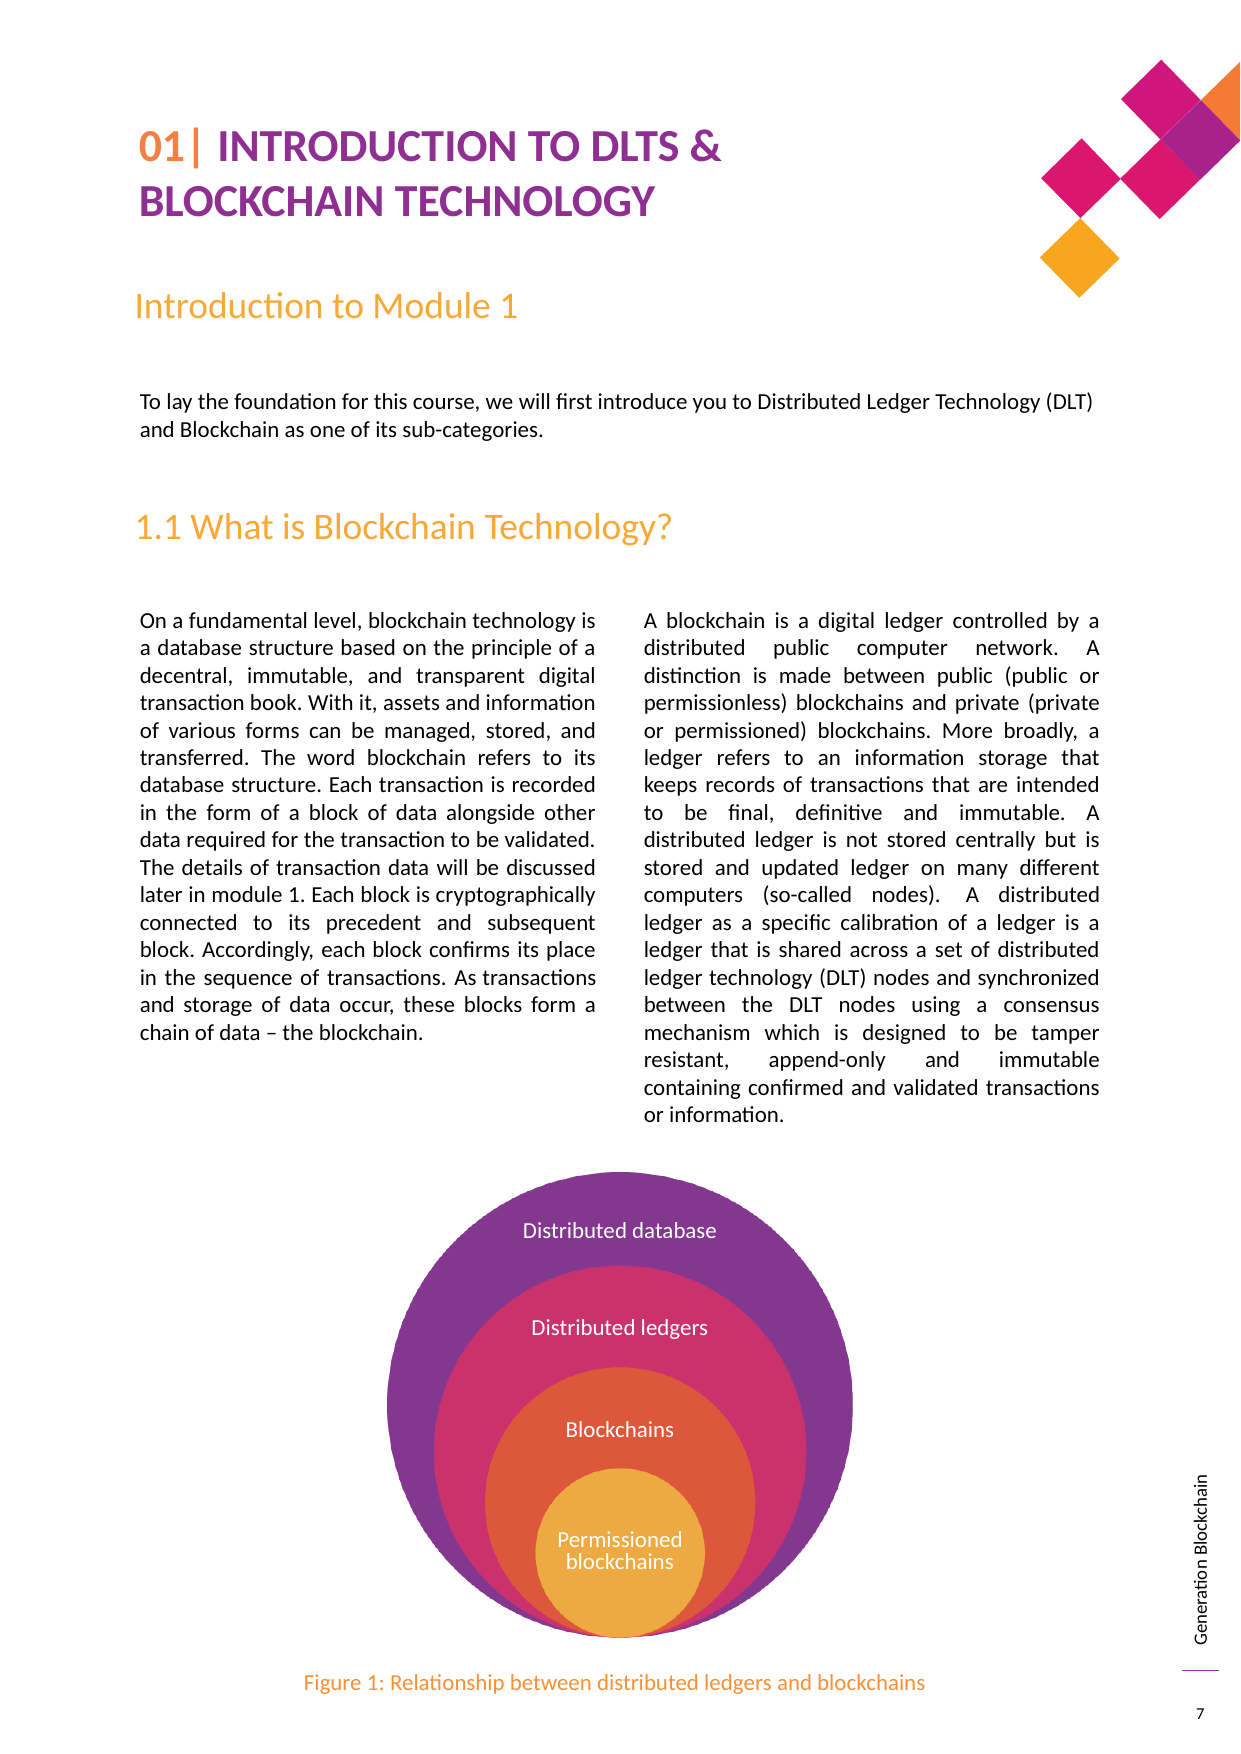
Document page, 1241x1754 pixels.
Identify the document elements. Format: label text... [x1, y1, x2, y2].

slide_number 7 [1169, 1674, 1231, 1751]
picture [387, 1172, 853, 1640]
text_box Figure 1: Relationship between distributed ledgers and blockchains [120, 1660, 1111, 1703]
list 01| INTRODUCTION TO DLTS & BLOCKCHAIN TECHNOLOGY [123, 108, 776, 273]
text_box 1.1 What is Blockchain Technology? [119, 494, 1113, 572]
text_box Introduction to Module 1 [119, 273, 1113, 351]
text_box On a fundamental level, blockchain technology is a database structure based on the principle of a decentral, immutable, and transparent digital transaction book. With it, assets and information of various forms can be managed, stored, and transferred. The word blockchain refers to its database structure. Each transaction is recorded in the form of a block of data alongside other data required for the transaction to be validated. The details of transaction data will be discussed later in module 1. Each block is cryptographically connected to its precedent and subsequent block. Accordingly, each block confirms its place in the sequence of transactions. As transactions and storage of data occur, these blocks form a chain of data – the blockchain. A blockchain is a digital ledger controlled by a distributed public computer network. A distinction is made between public (public or permissionless) blockchains and private (private or permissioned) blockchains. More broadly, a ledger refers to an information storage that keeps records of transactions that are intended to be final, definitive and immutable. A distributed ledger is not stored centrally but is stored and updated ledger on many different computers (so-called nodes). A distributed ledger as a specific calibration of a ledger is a ledger that is shared across a set of distributed ledger technology (DLT) nodes and synchronized between the DLT nodes using a consensus mechanism which is designed to be tamper resistant, append-only and immutable containing confirmed and validated transactions or information. [124, 597, 1116, 1063]
text_box To lay the foundation for this course, we will first introduce you to Distributed Ledger Technology (DLT) and Blockchain as one of its sub-categories. [124, 379, 1116, 472]
